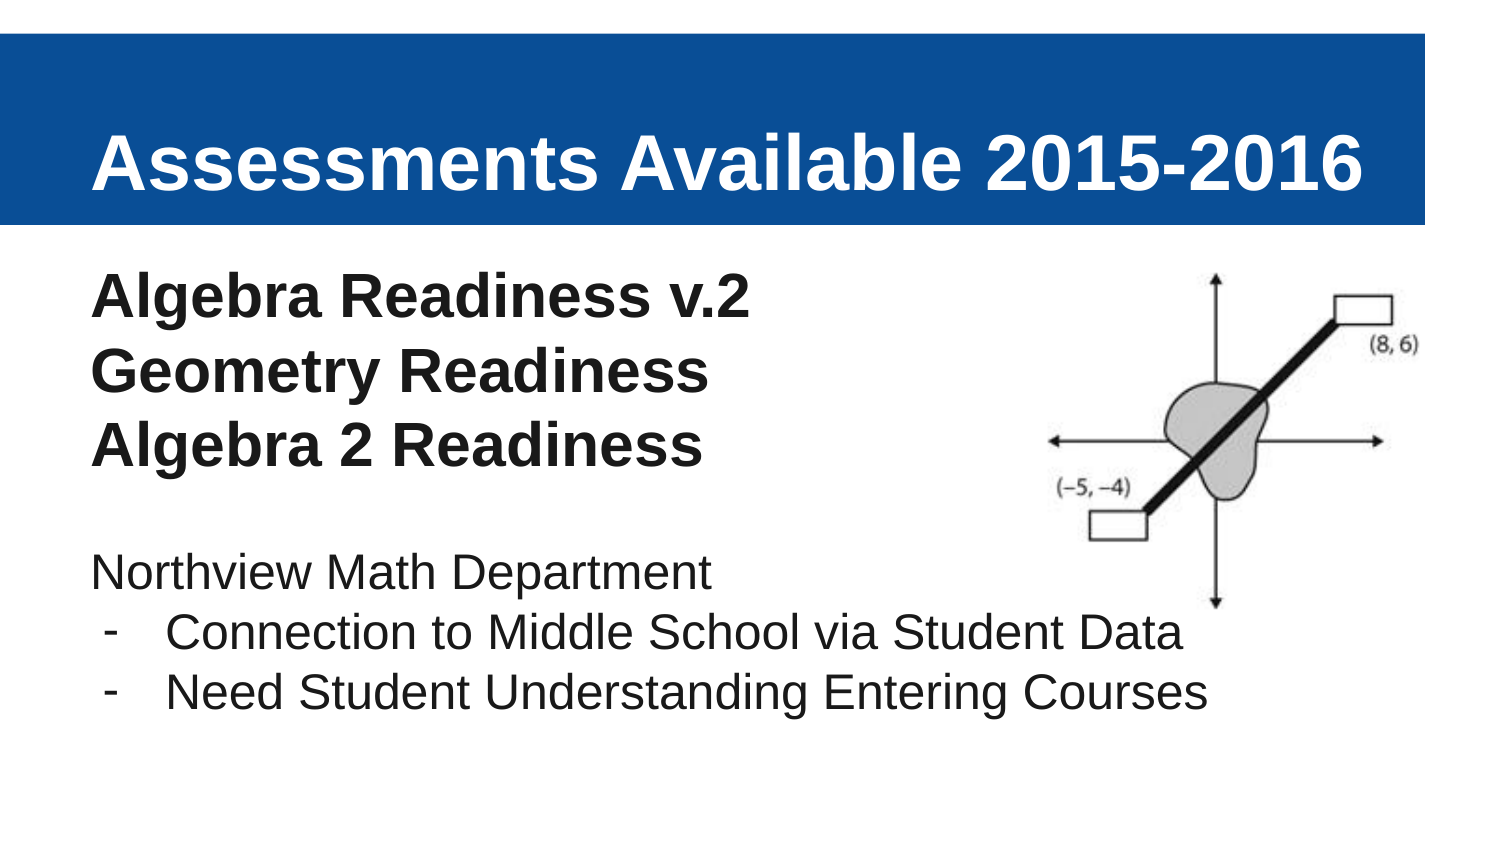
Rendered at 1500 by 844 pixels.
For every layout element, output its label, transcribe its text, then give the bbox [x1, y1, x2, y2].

list Algebra Readiness v.2 Geometry Readiness Algebra 2 Readiness Northview Math Department Connection to Middle School via Student Data Need Student Understanding Entering Courses [75, 239, 1425, 808]
title Assessments Available 2015-2016 [75, 33, 1425, 221]
picture [1039, 265, 1426, 613]
